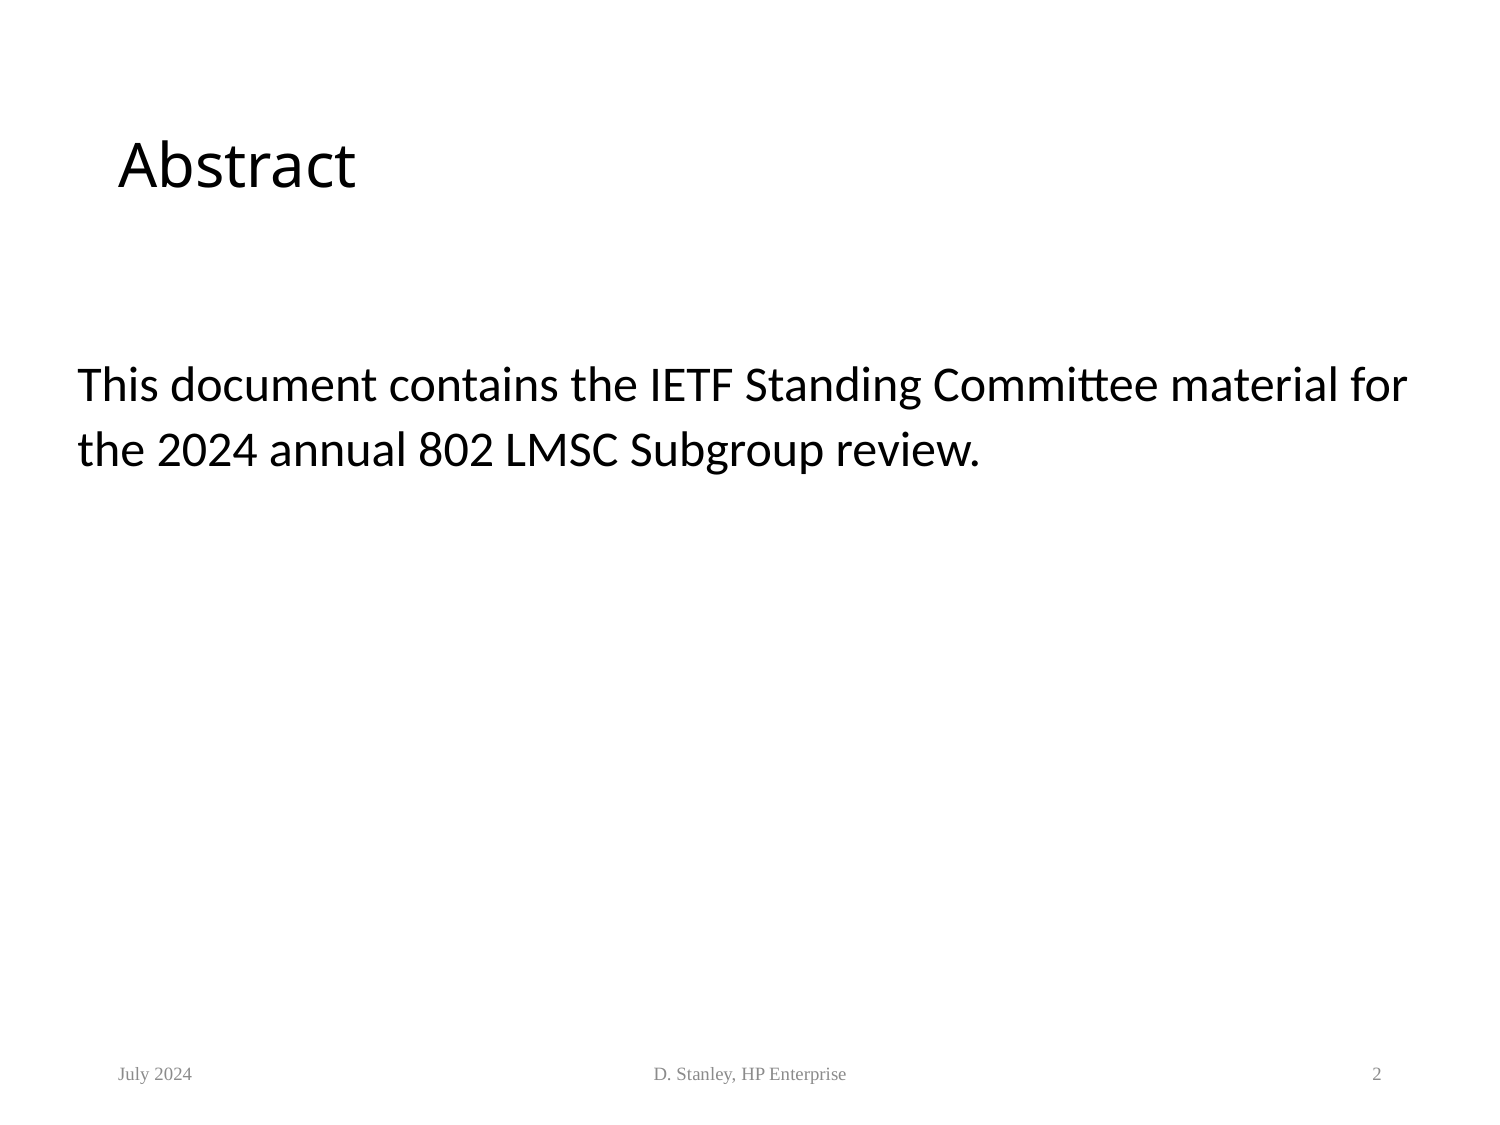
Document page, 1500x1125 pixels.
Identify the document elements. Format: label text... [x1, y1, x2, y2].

slide_number 2 [1059, 1042, 1397, 1103]
footer D. Stanley, HP Enterprise [496, 1042, 1004, 1103]
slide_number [103, 1042, 441, 1103]
list This document contains the IETF Standing Committee material for the 2024 annual 802 LMSC Subgroup review. [62, 337, 1463, 713]
title Abstract [103, 59, 1397, 278]
